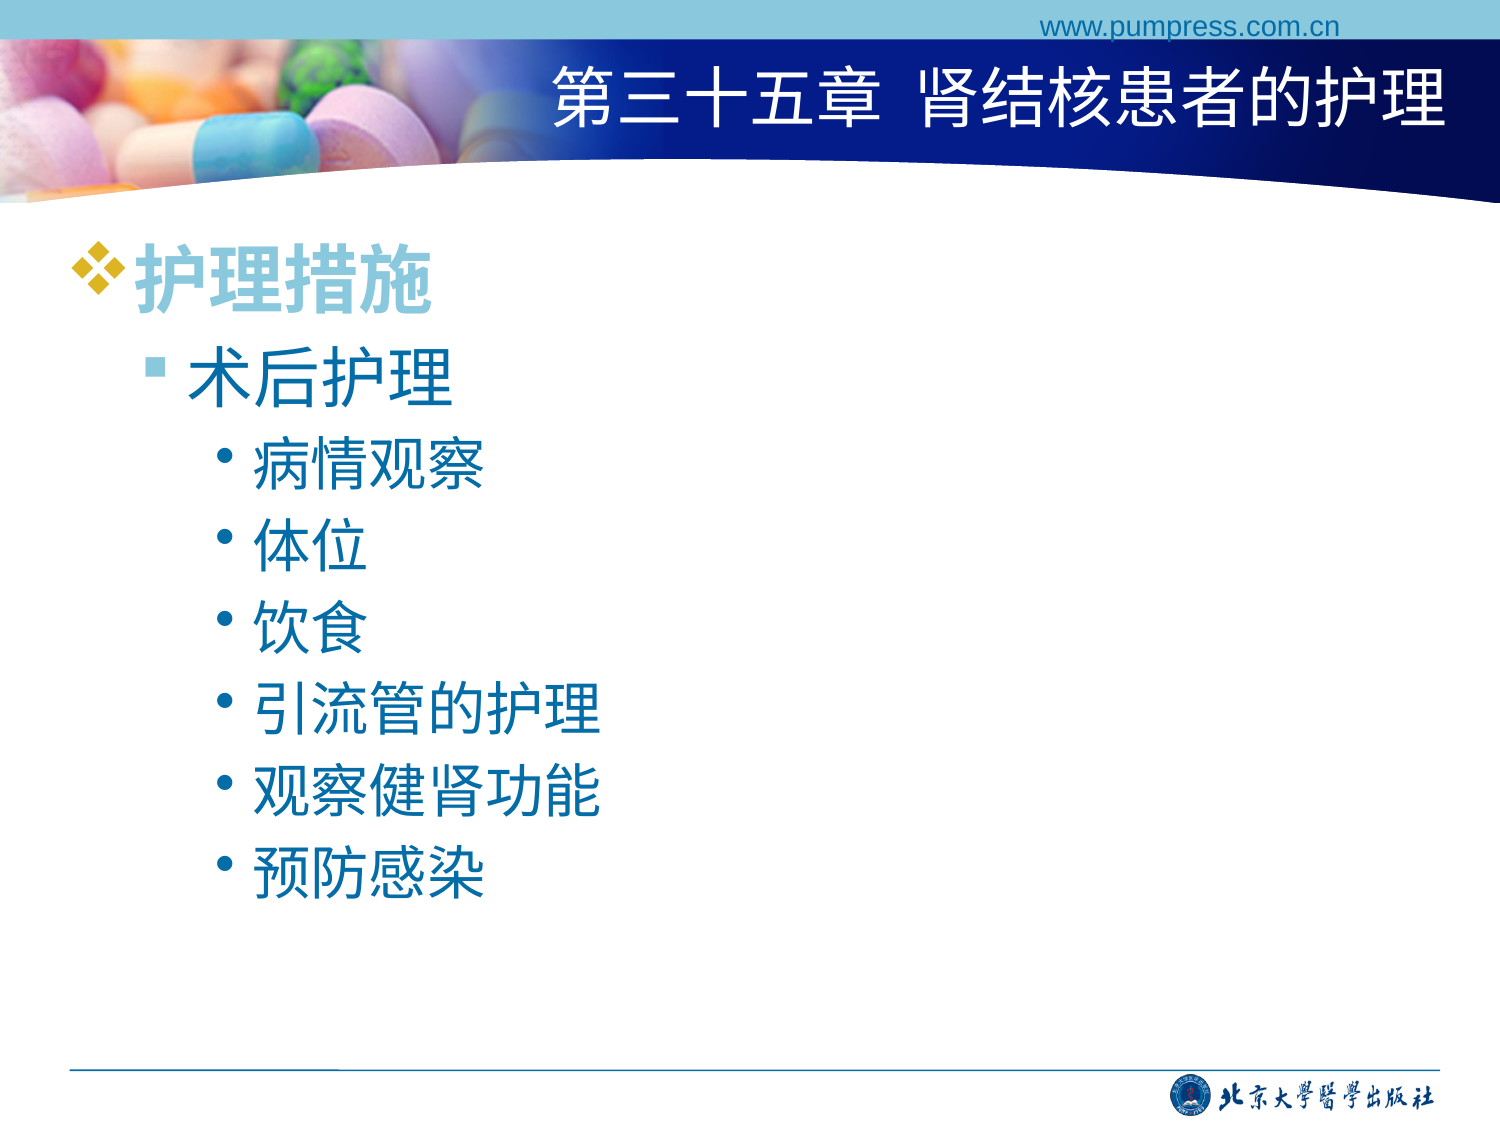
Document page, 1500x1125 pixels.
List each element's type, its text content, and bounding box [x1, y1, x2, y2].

slide_number www.pumpress.com.cn [1025, 0, 1463, 38]
title 第三十五章 肾结核患者的护理 [137, 49, 1463, 143]
picture [0, 40, 1500, 203]
picture [1170, 1074, 1436, 1118]
list 护理措施 术后护理 病情观察 体位 饮食 引流管的护理 观察健肾功能 预防感染 [49, 224, 1463, 1026]
